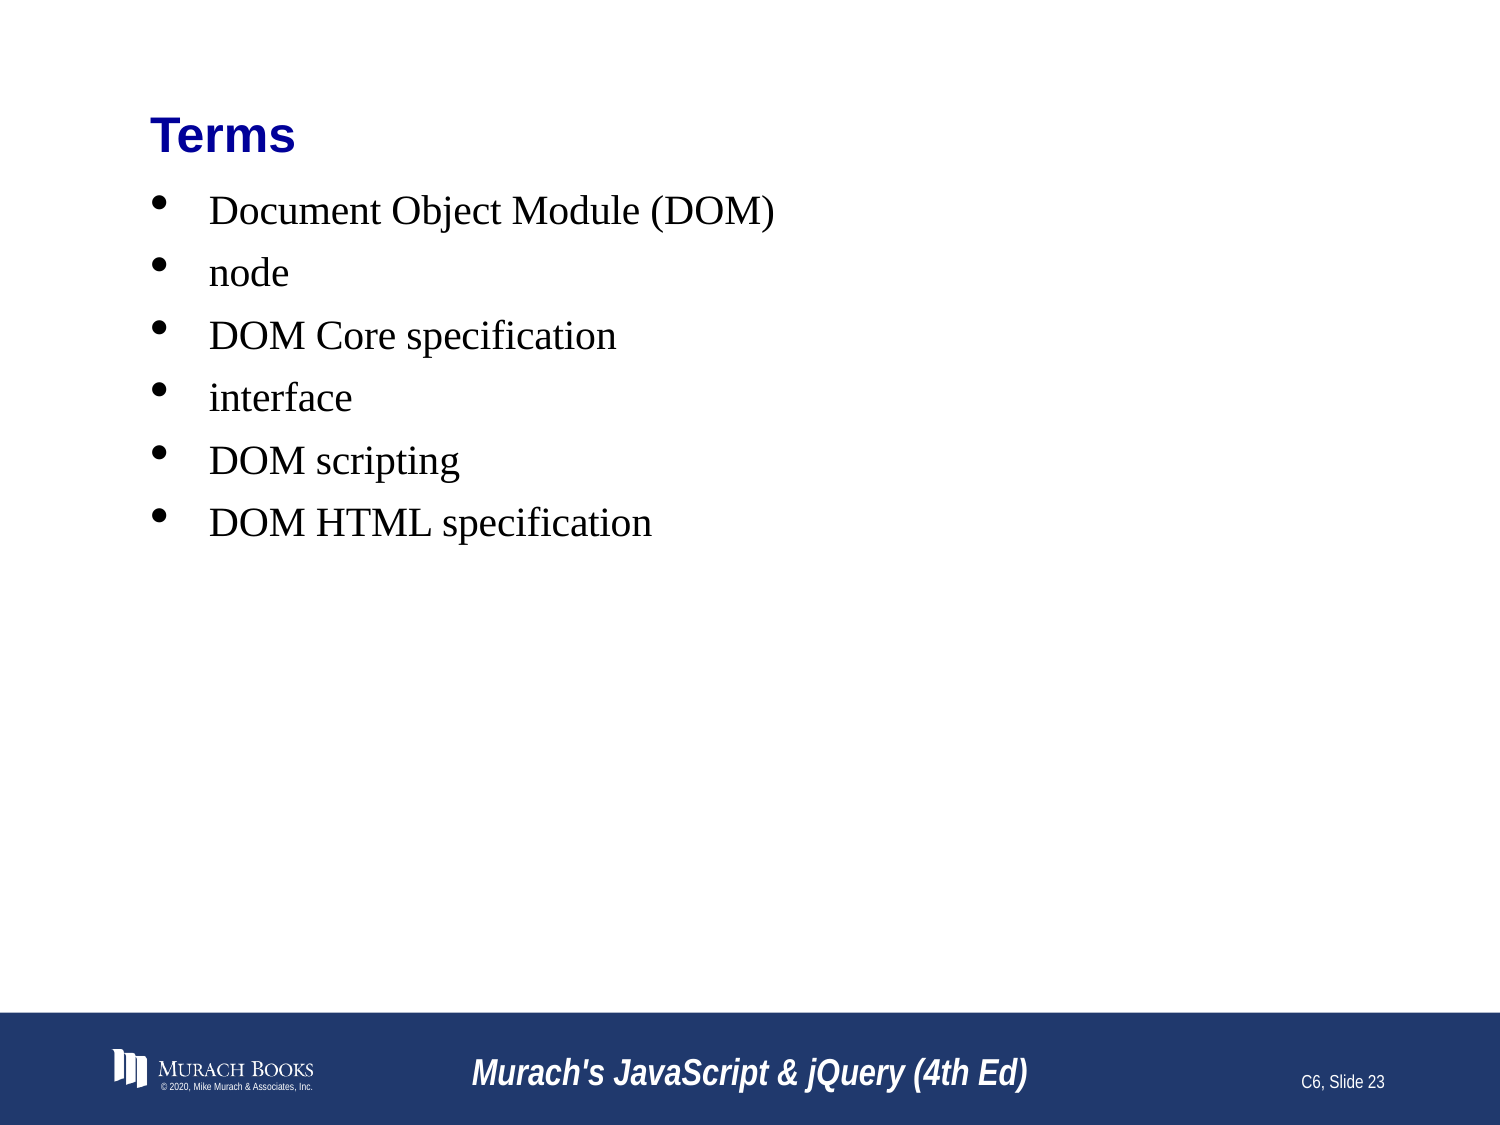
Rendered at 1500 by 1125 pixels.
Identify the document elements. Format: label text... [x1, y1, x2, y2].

title Terms [150, 102, 1350, 164]
slide_number Murach's JavaScript & jQuery (4th Ed) [463, 1025, 1050, 1100]
list Document Object Module (DOM) node DOM Core specification interface DOM scripting DOM HTML specification [137, 174, 1350, 975]
slide_number C6, Slide 23 [1087, 1025, 1400, 1100]
footer © 2020, Mike Murach & Associates, Inc. [12, 1025, 463, 1100]
